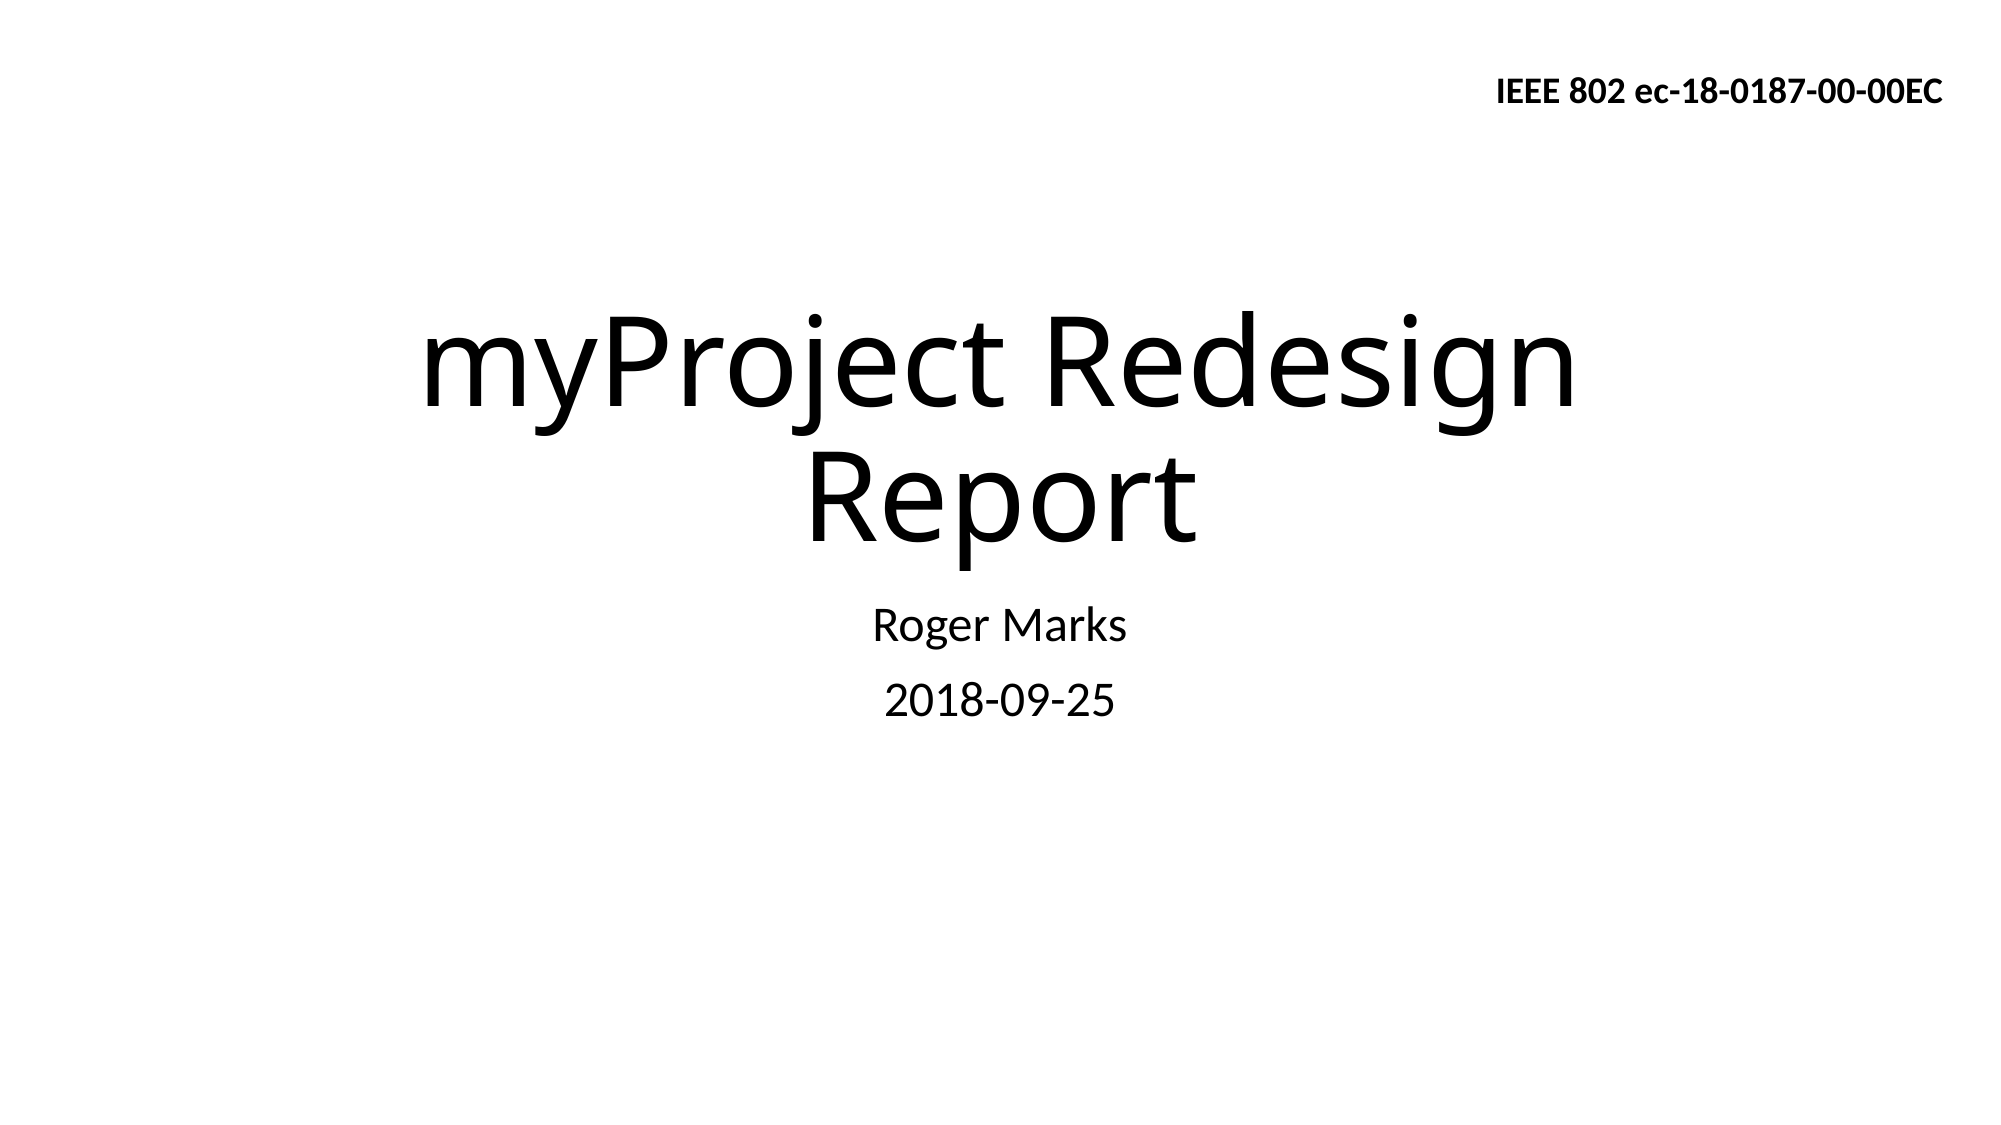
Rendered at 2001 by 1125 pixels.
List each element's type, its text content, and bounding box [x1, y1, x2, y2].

text_box IEEE 802 ec-18-0187-00-00EC [1194, 58, 1958, 119]
subtitle Roger Marks 2018-09-25 [249, 590, 1750, 863]
title myProject Redesign Report [249, 184, 1750, 576]
